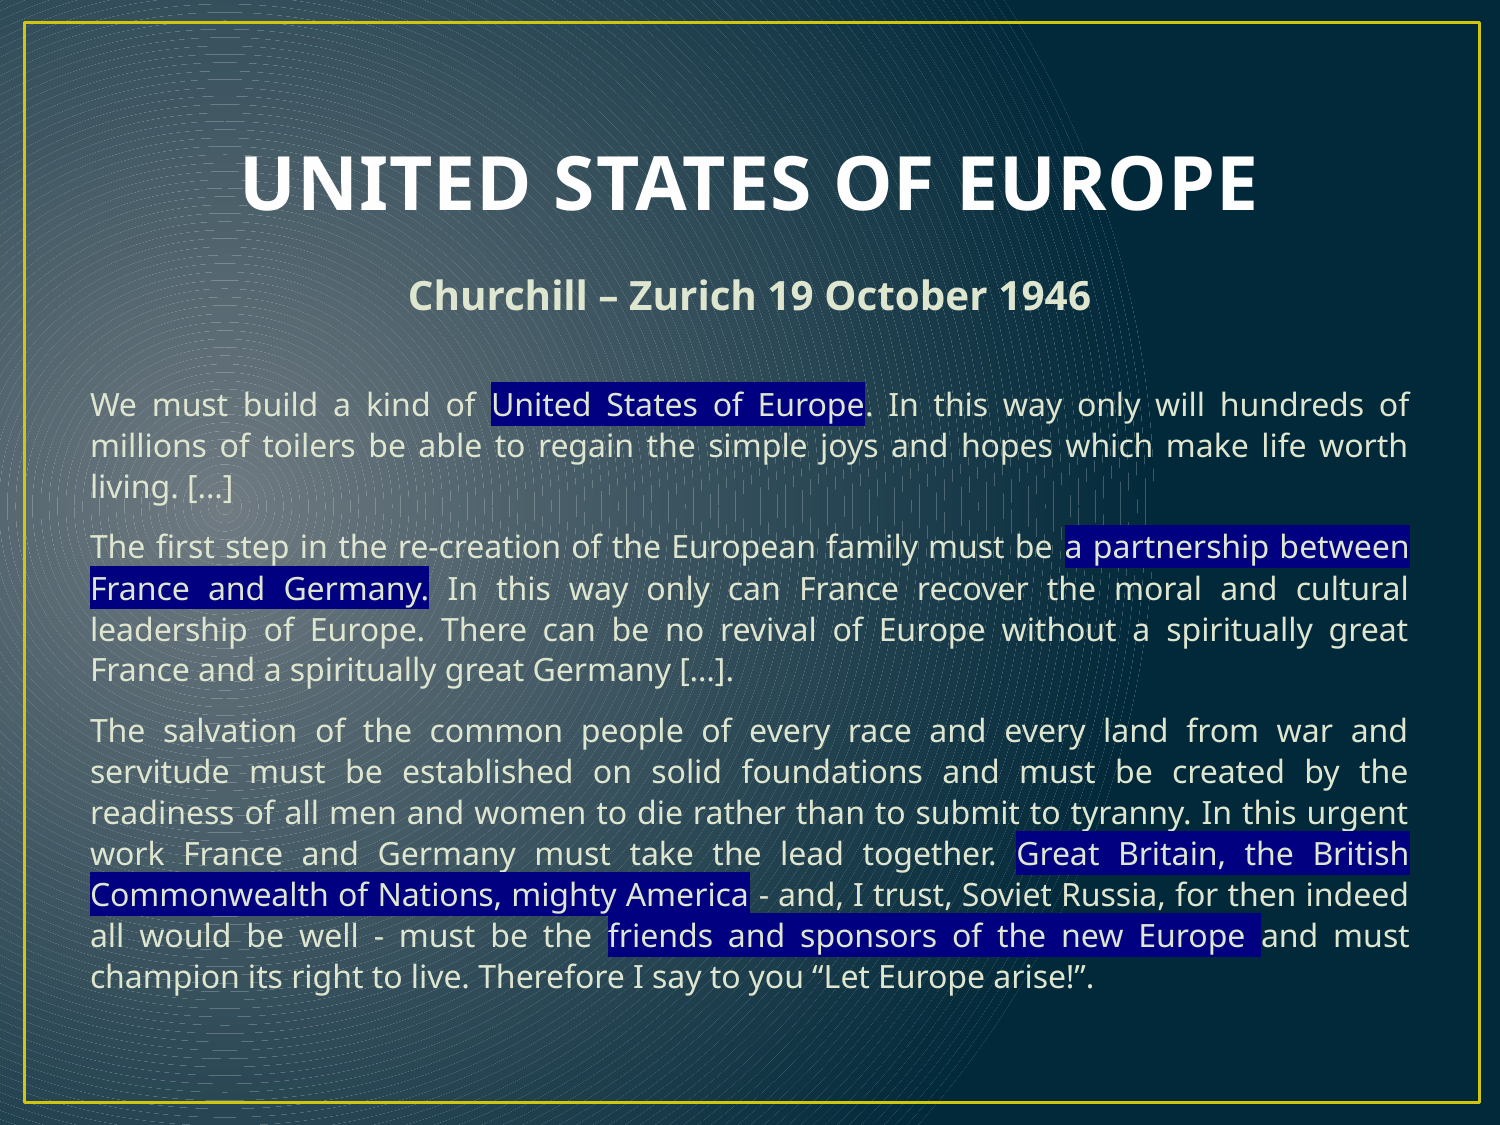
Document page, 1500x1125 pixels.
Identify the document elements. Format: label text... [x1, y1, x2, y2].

list Churchill – Zurich 19 October 1946 We must build a kind of United States of Europe. In this way only will hundreds of millions of toilers be able to regain the simple joys and hopes which make life worth living. […] The first step in the re-creation of the European family must be a partnership between France and Germany. In this way only can France recover the moral and cultural leadership of Europe. There can be no revival of Europe without a spiritually great France and a spiritually great Germany […]. The salvation of the common people of every race and every land from war and servitude must be established on solid foundations and must be created by the readiness of all men and women to die rather than to submit to tyranny. In this urgent work France and Germany must take the lead together. Great Britain, the British Commonwealth of Nations, mighty America - and, I trust, Soviet Russia, for then indeed all would be well - must be the friends and sponsors of the new Europe and must champion its right to live. Therefore I say to you “Let Europe arise!”. [75, 262, 1425, 1005]
title UNITED STATES OF EUROPE [75, 45, 1425, 233]
